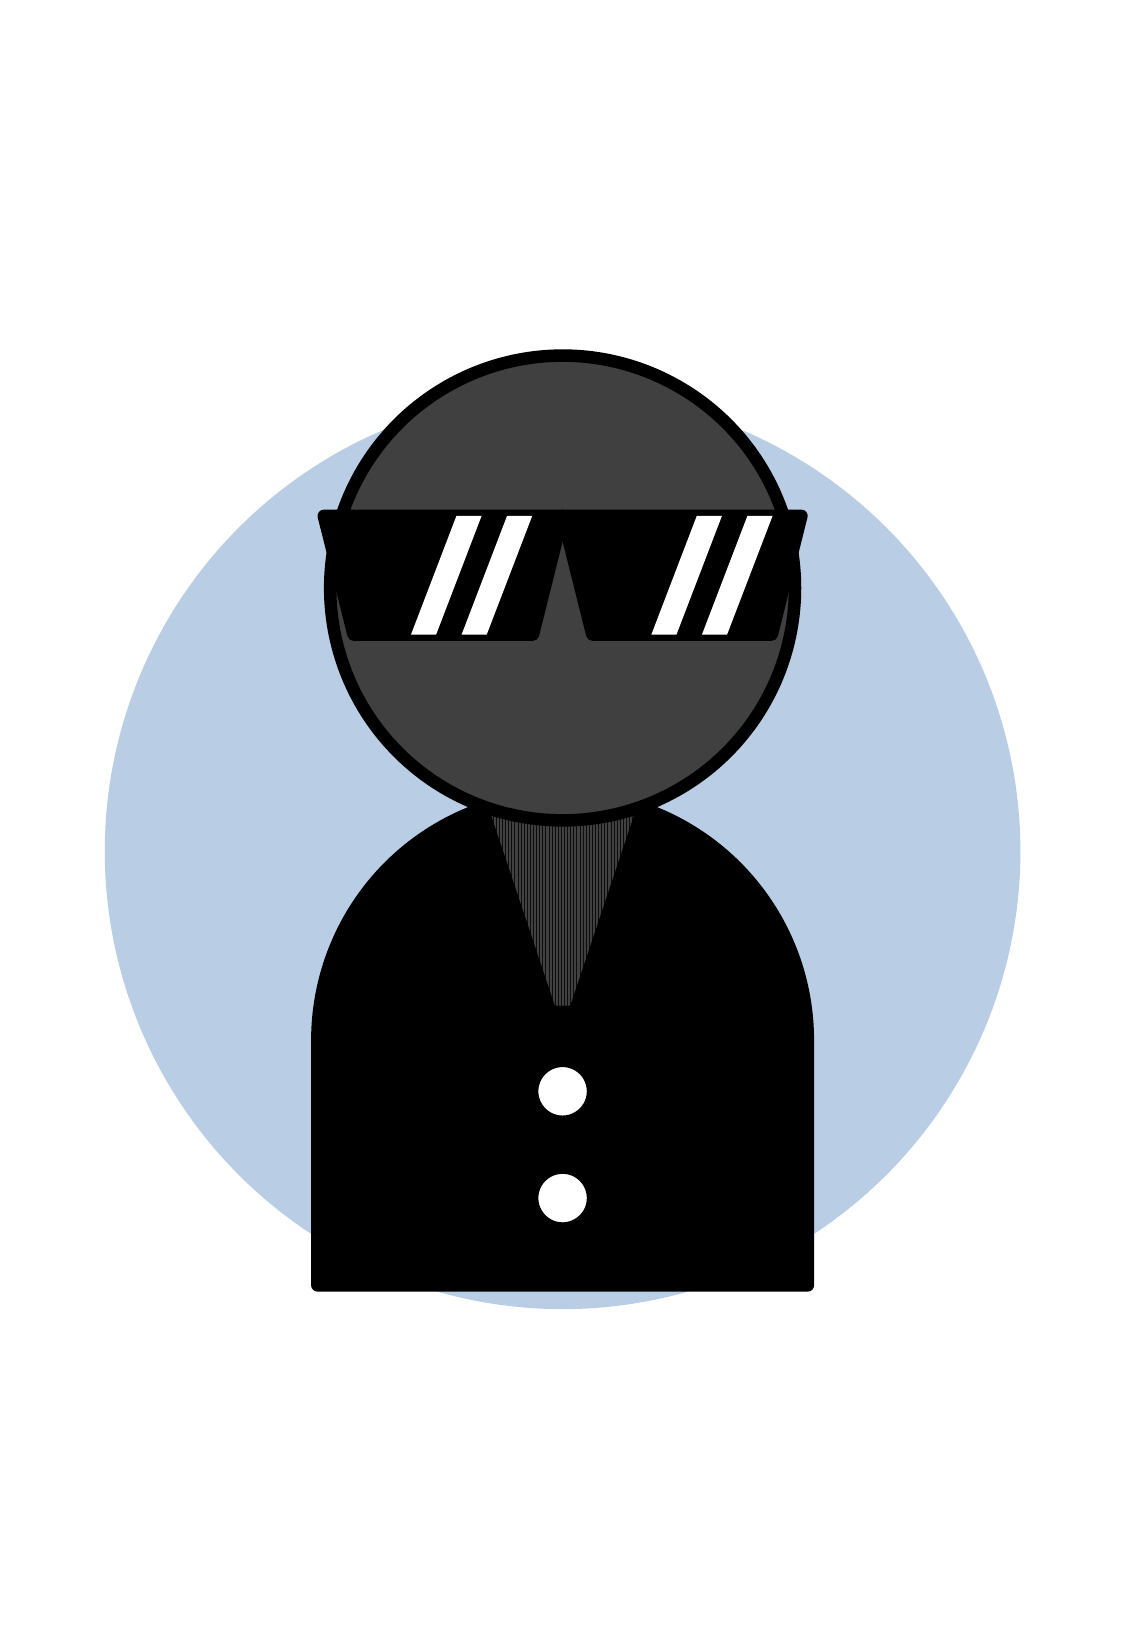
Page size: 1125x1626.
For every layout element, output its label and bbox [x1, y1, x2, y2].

text_box [104, 355, 1021, 1310]
